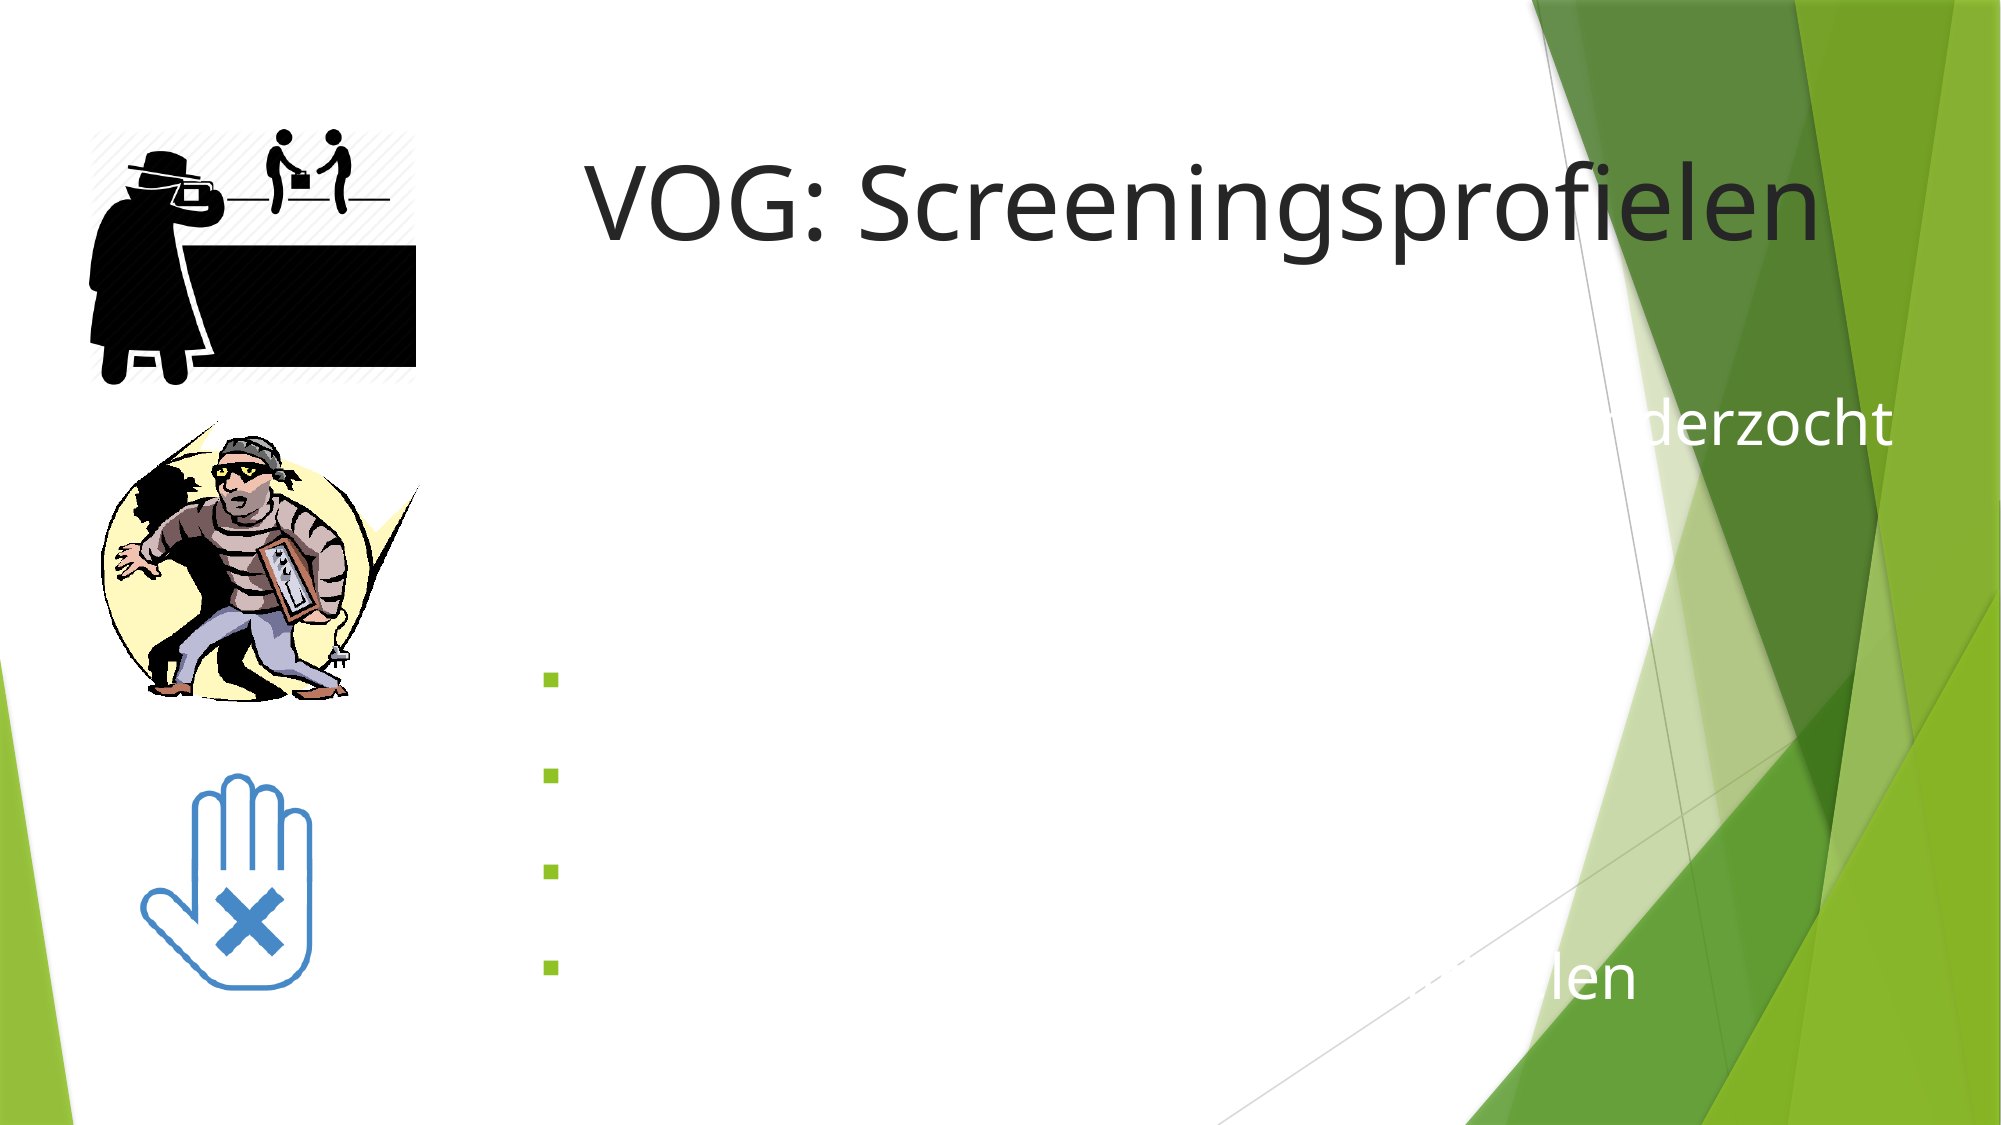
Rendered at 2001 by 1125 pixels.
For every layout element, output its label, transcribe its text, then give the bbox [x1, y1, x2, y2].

list De risicogebieden waarop iemand onderzocht wordt door dienst Justis: Geweldpleging Zedendelict Openbaar maken van gegevens Stelen van medische hulpmiddelen [524, 375, 1921, 1029]
title VOG: Screeningsprofielen [569, 129, 1869, 375]
picture [122, 767, 353, 997]
picture [89, 128, 416, 386]
picture [100, 421, 421, 703]
